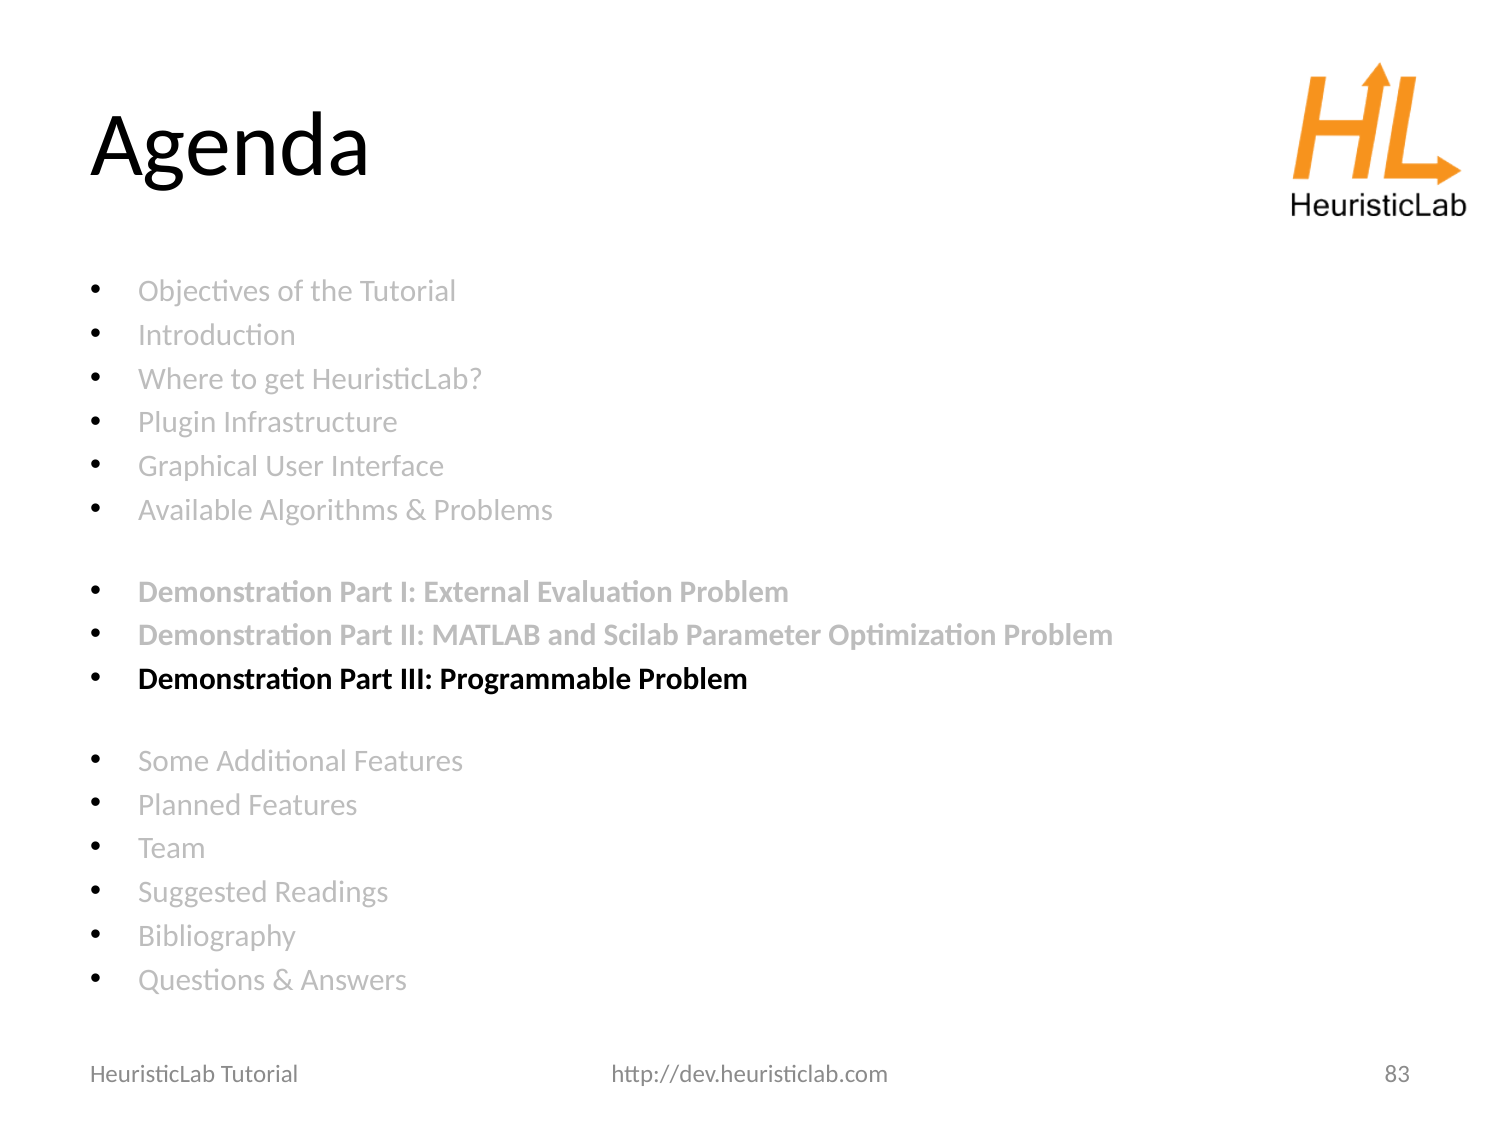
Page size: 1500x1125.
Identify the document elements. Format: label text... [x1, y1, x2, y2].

slide_number HeuristicLab Tutorial [75, 1042, 425, 1103]
list Objectives of the Tutorial Introduction Where to get HeuristicLab? Plugin Infrastructure Graphical User Interface Available Algorithms & Problems Demonstration Part I: External Evaluation Problem Demonstration Part II: MATLAB and Scilab Parameter Optimization Problem Demonstration Part III: Programmable Problem Some Additional Features Planned Features Team Suggested Readings Bibliography Questions & Answers [75, 262, 1425, 1005]
slide_number 83 [1074, 1042, 1425, 1103]
title Agenda [75, 45, 1282, 233]
picture [1281, 27, 1474, 244]
footer http://dev.heuristiclab.com [512, 1042, 988, 1103]
